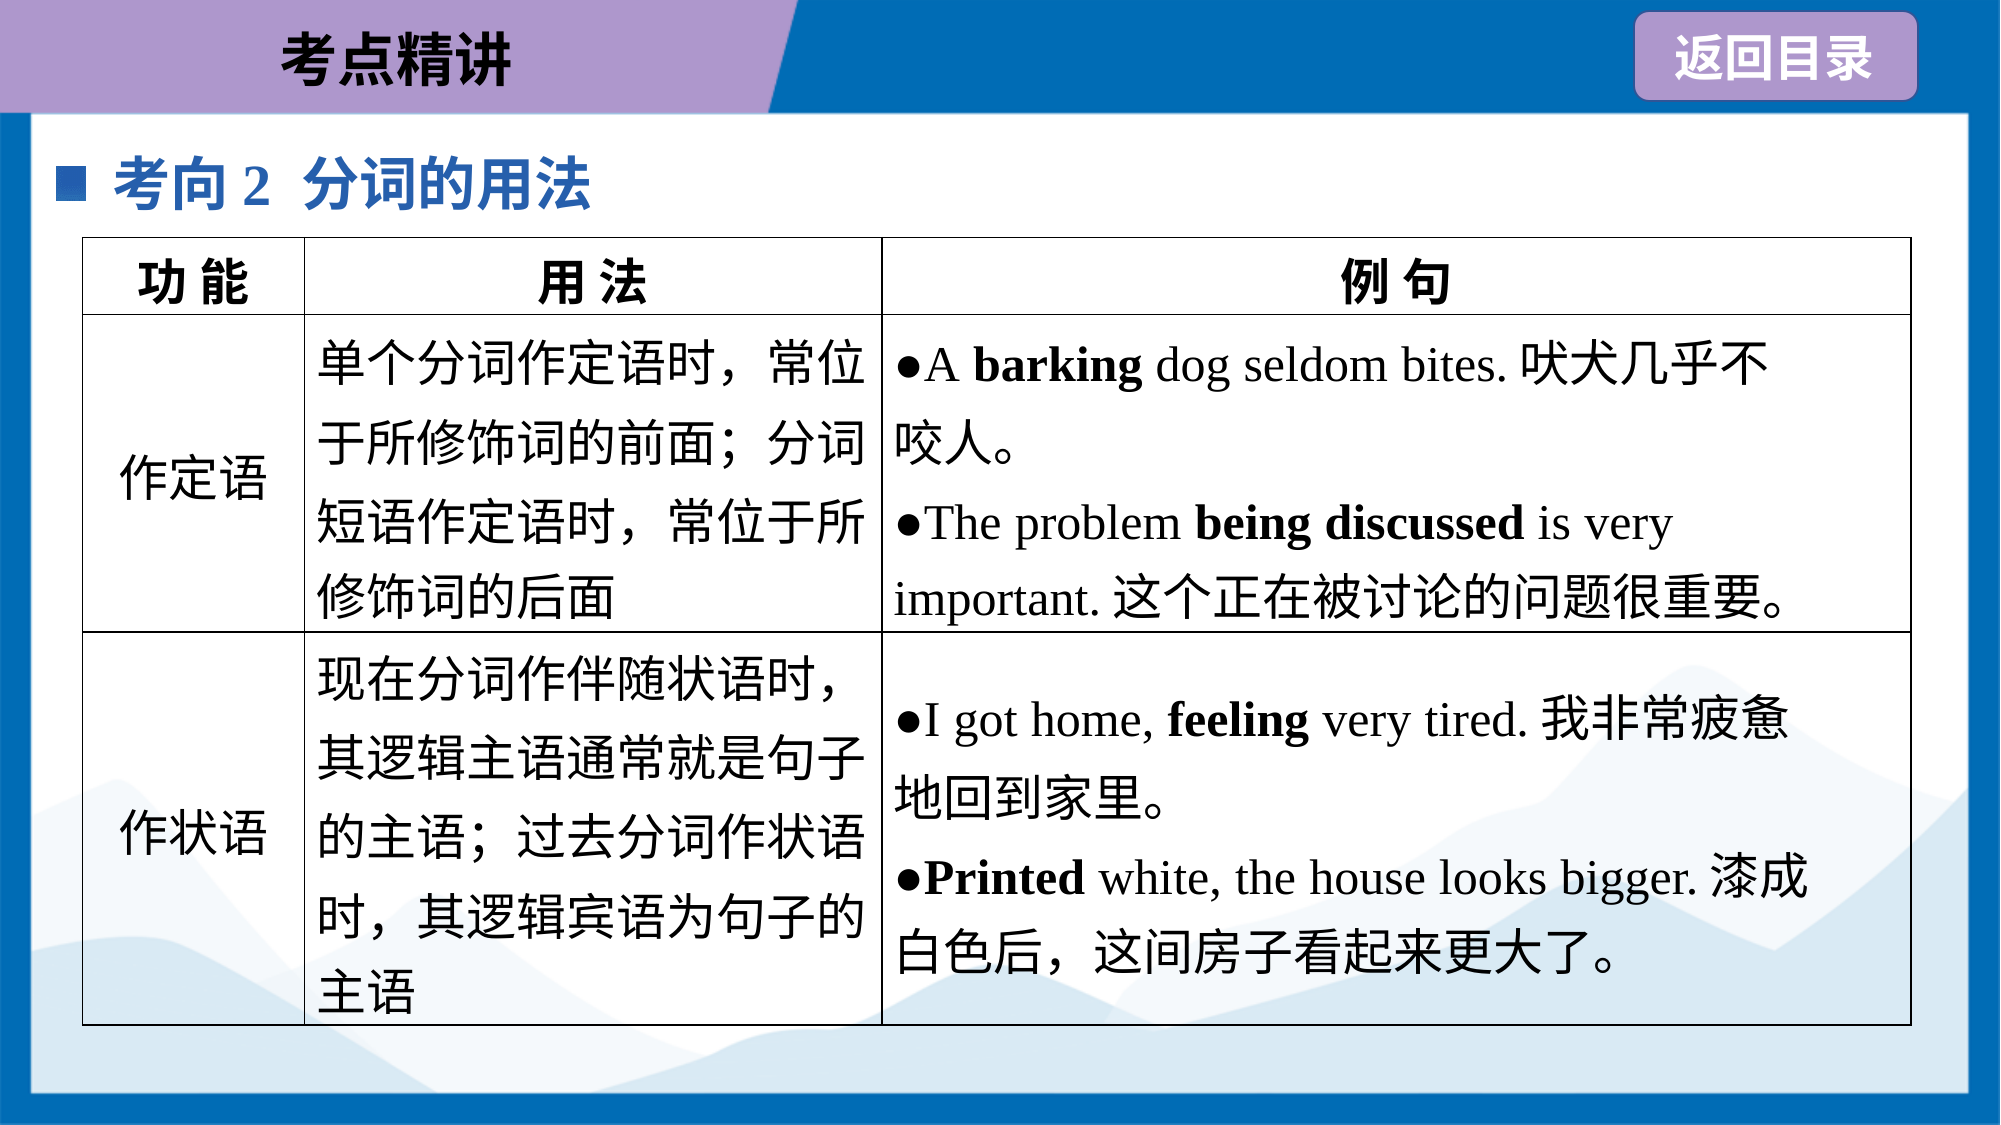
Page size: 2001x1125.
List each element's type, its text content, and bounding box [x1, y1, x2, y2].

table_header 功 能 [83, 238, 304, 314]
table_header 用 法 [305, 238, 881, 314]
text_box 考向2 分词的用法 [112, 146, 1917, 217]
table_cell 作状语 [83, 633, 304, 1024]
table_cell 作定语 [83, 315, 304, 631]
table_cell ●I got home, feeling very tired.我非常疲惫 地回到家里。 ●Printed white, the house looks bigger.漆成 白色后，这间房子看起来更大了。 [883, 633, 1910, 1024]
table_header 例 句 [883, 238, 1910, 314]
table_cell 单个分词作定语时，常位 于所修饰词的前面；分词 短语作定语时，常位于所 修饰词的后面 [305, 315, 881, 631]
table_cell ●A barking dog seldom bites.吠犬几乎不 咬人。 ●The problem being discussed is very important.这个正在被讨论的问题很重要。 [883, 315, 1910, 631]
table_cell 现在分词作伴随状语时， 其逻辑主语通常就是句子 的主语；过去分词作状语 时，其逻辑宾语为句子的 主语 [305, 633, 881, 1024]
picture [0, 0, 2000, 1125]
